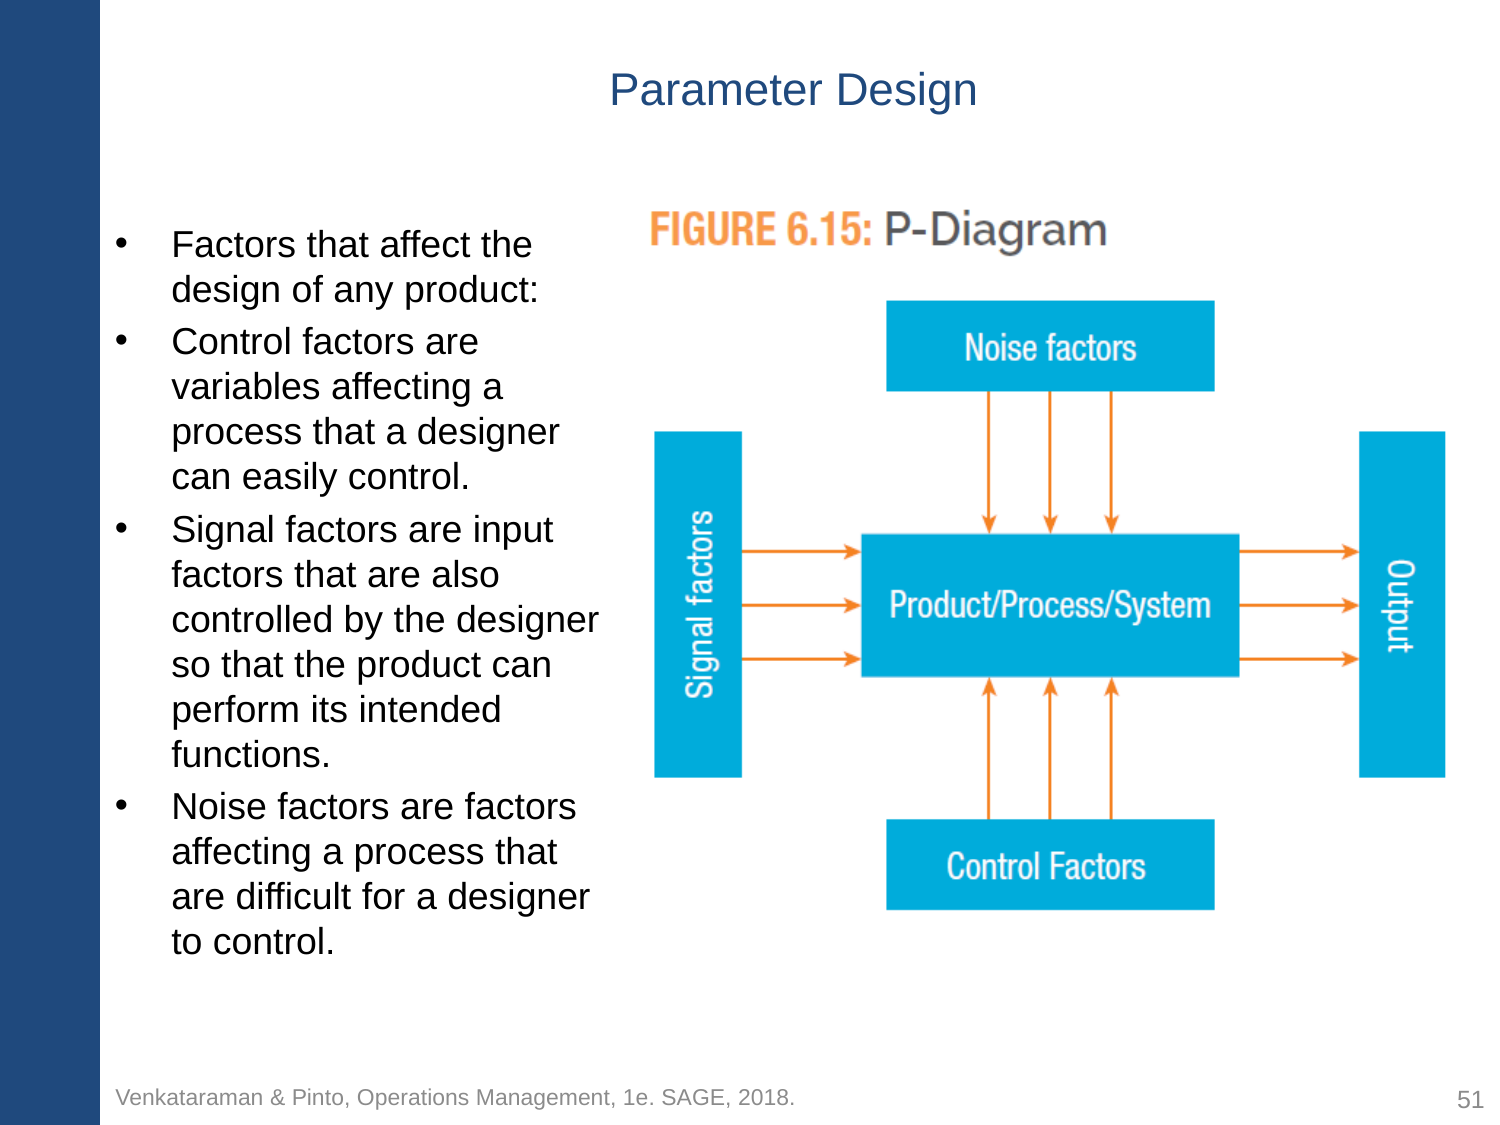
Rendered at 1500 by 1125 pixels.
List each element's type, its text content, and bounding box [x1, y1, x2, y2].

footer Venkataraman & Pinto, Operations Management, 1e. SAGE, 2018. [100, 1074, 938, 1125]
picture [624, 187, 1498, 938]
slide_number 51 [1437, 1072, 1500, 1125]
list Factors that affect the design of any product: Control factors are variables affecting a process that a designer can easily control. Signal factors are input factors that are also controlled by the designer so that the product can perform its intended functions. Noise factors are factors affecting a process that are difficult for a designer to control. [99, 212, 619, 488]
title Parameter Design [162, 24, 1425, 150]
